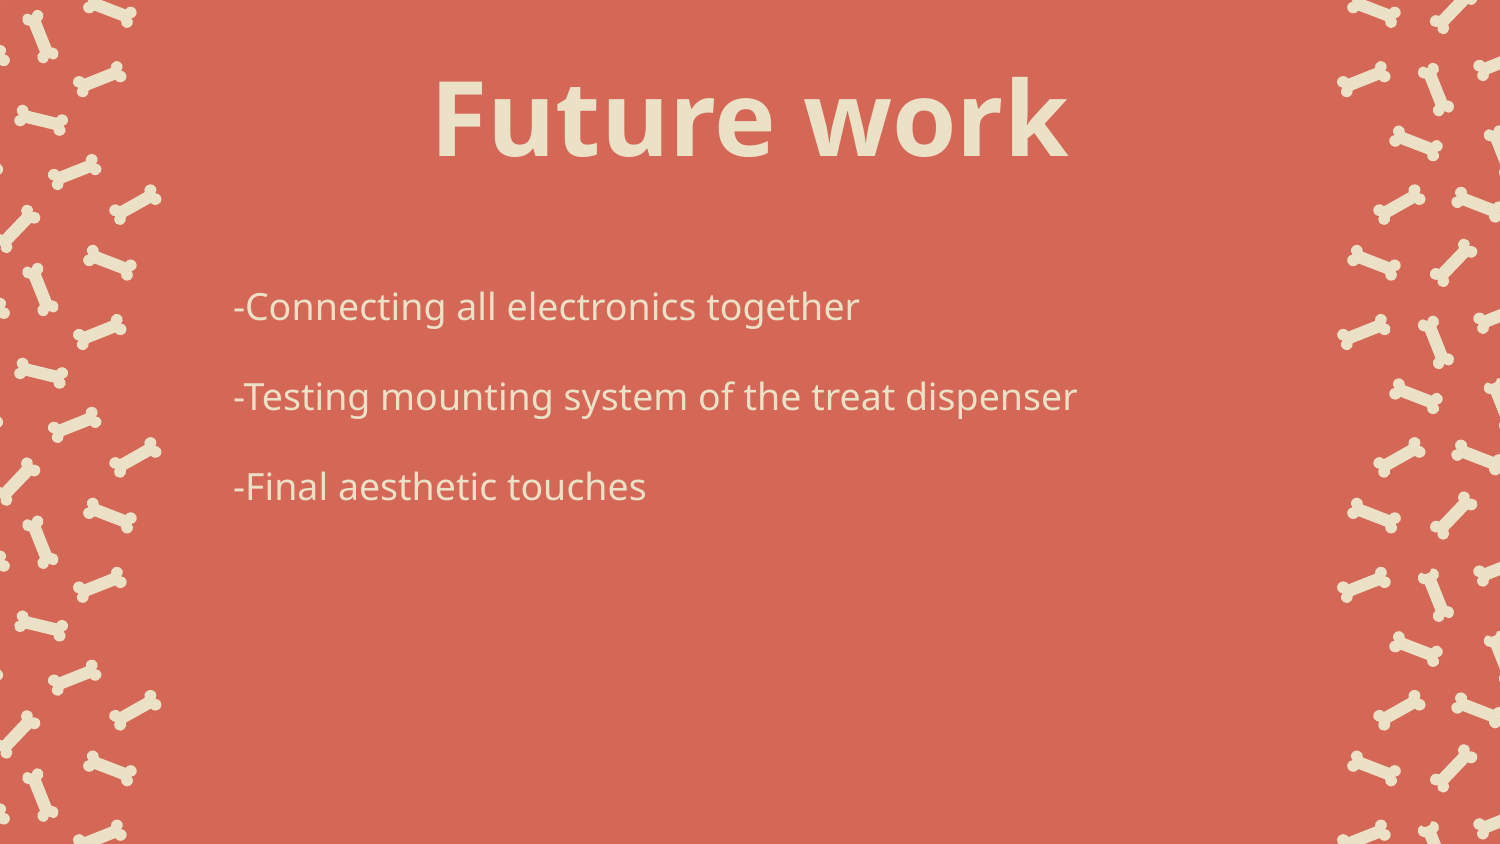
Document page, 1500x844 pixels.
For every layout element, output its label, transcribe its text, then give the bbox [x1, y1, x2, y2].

text_box -Connecting all electronics together -Testing mounting system of the treat dispenser -Final aesthetic touches [218, 222, 1306, 796]
title Future work [194, 48, 1306, 192]
